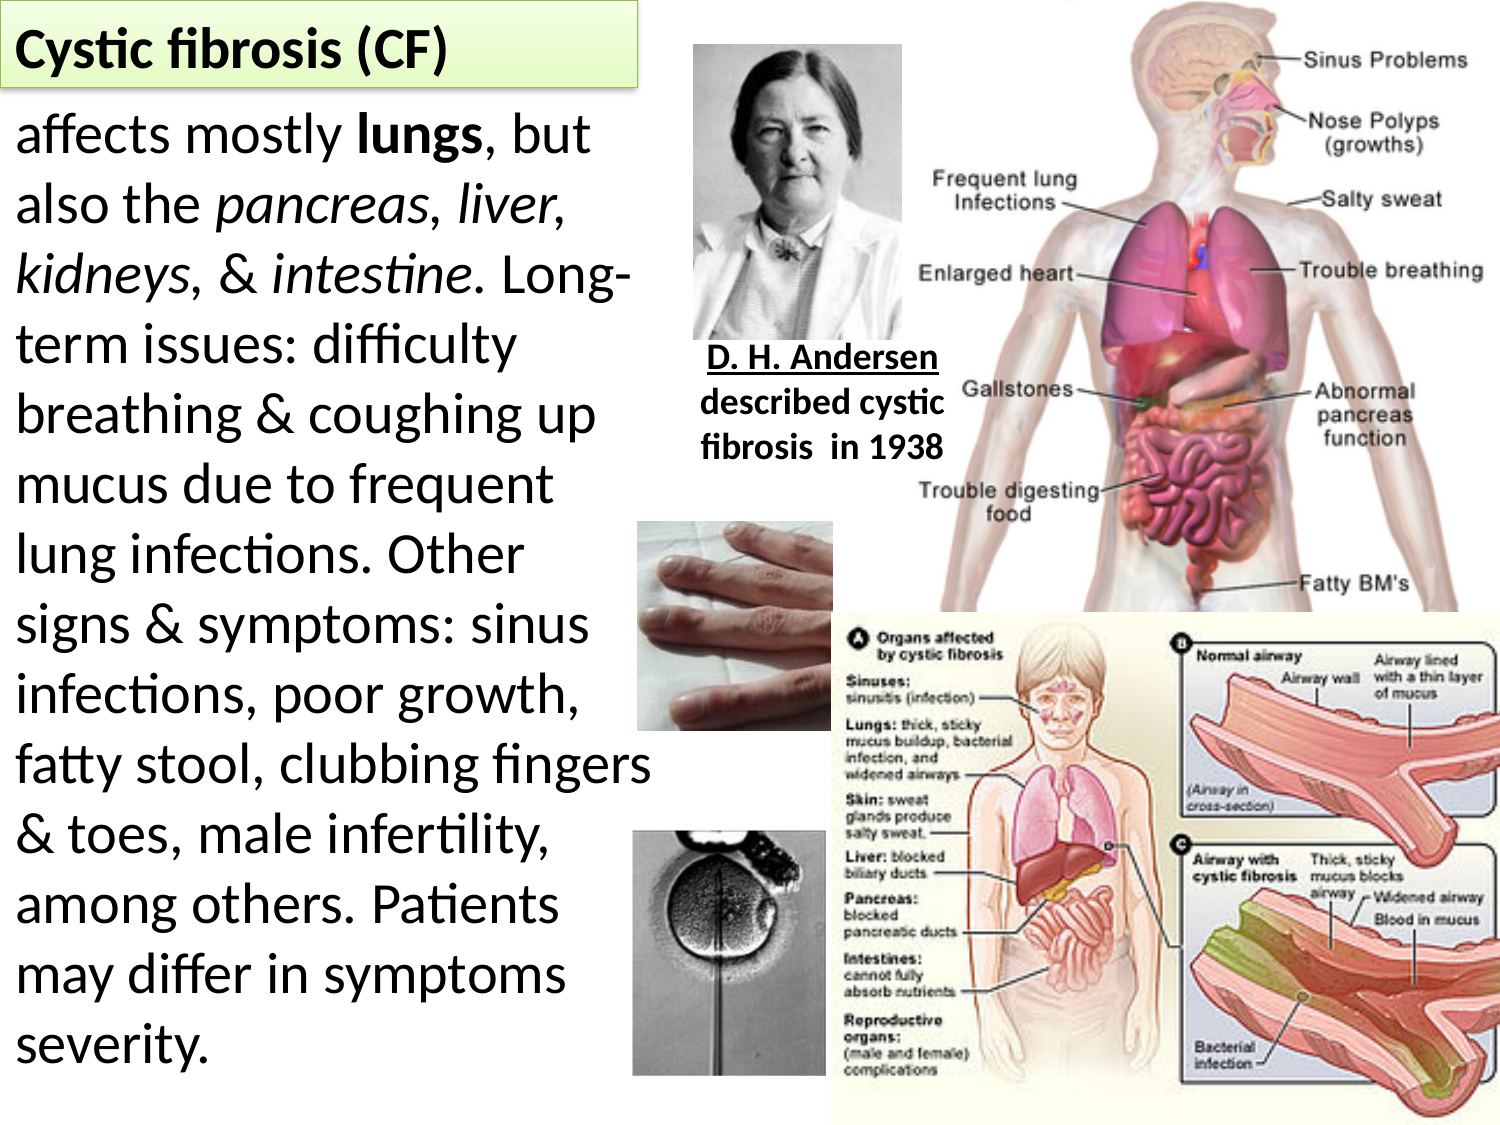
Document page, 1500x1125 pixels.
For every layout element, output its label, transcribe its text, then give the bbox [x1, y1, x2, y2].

title Cystic fibrosis (CF) [0, 0, 638, 87]
text_box D. H. Andersen described cystic fibrosis in 1938 [670, 324, 896, 475]
list affects mostly lungs, but also the pancreas, liver, kidneys, & intestine. Long-term issues: difficulty breathing & coughing up mucus due to frequent lung infections. Other signs & symptoms: sinus infections, poor growth, fatty stool, clubbing fingers & toes, male infertility, among others. Patients may differ in symptoms severity. [0, 87, 671, 1125]
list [901, 0, 1500, 610]
picture [693, 44, 902, 341]
picture [606, 521, 1500, 1125]
